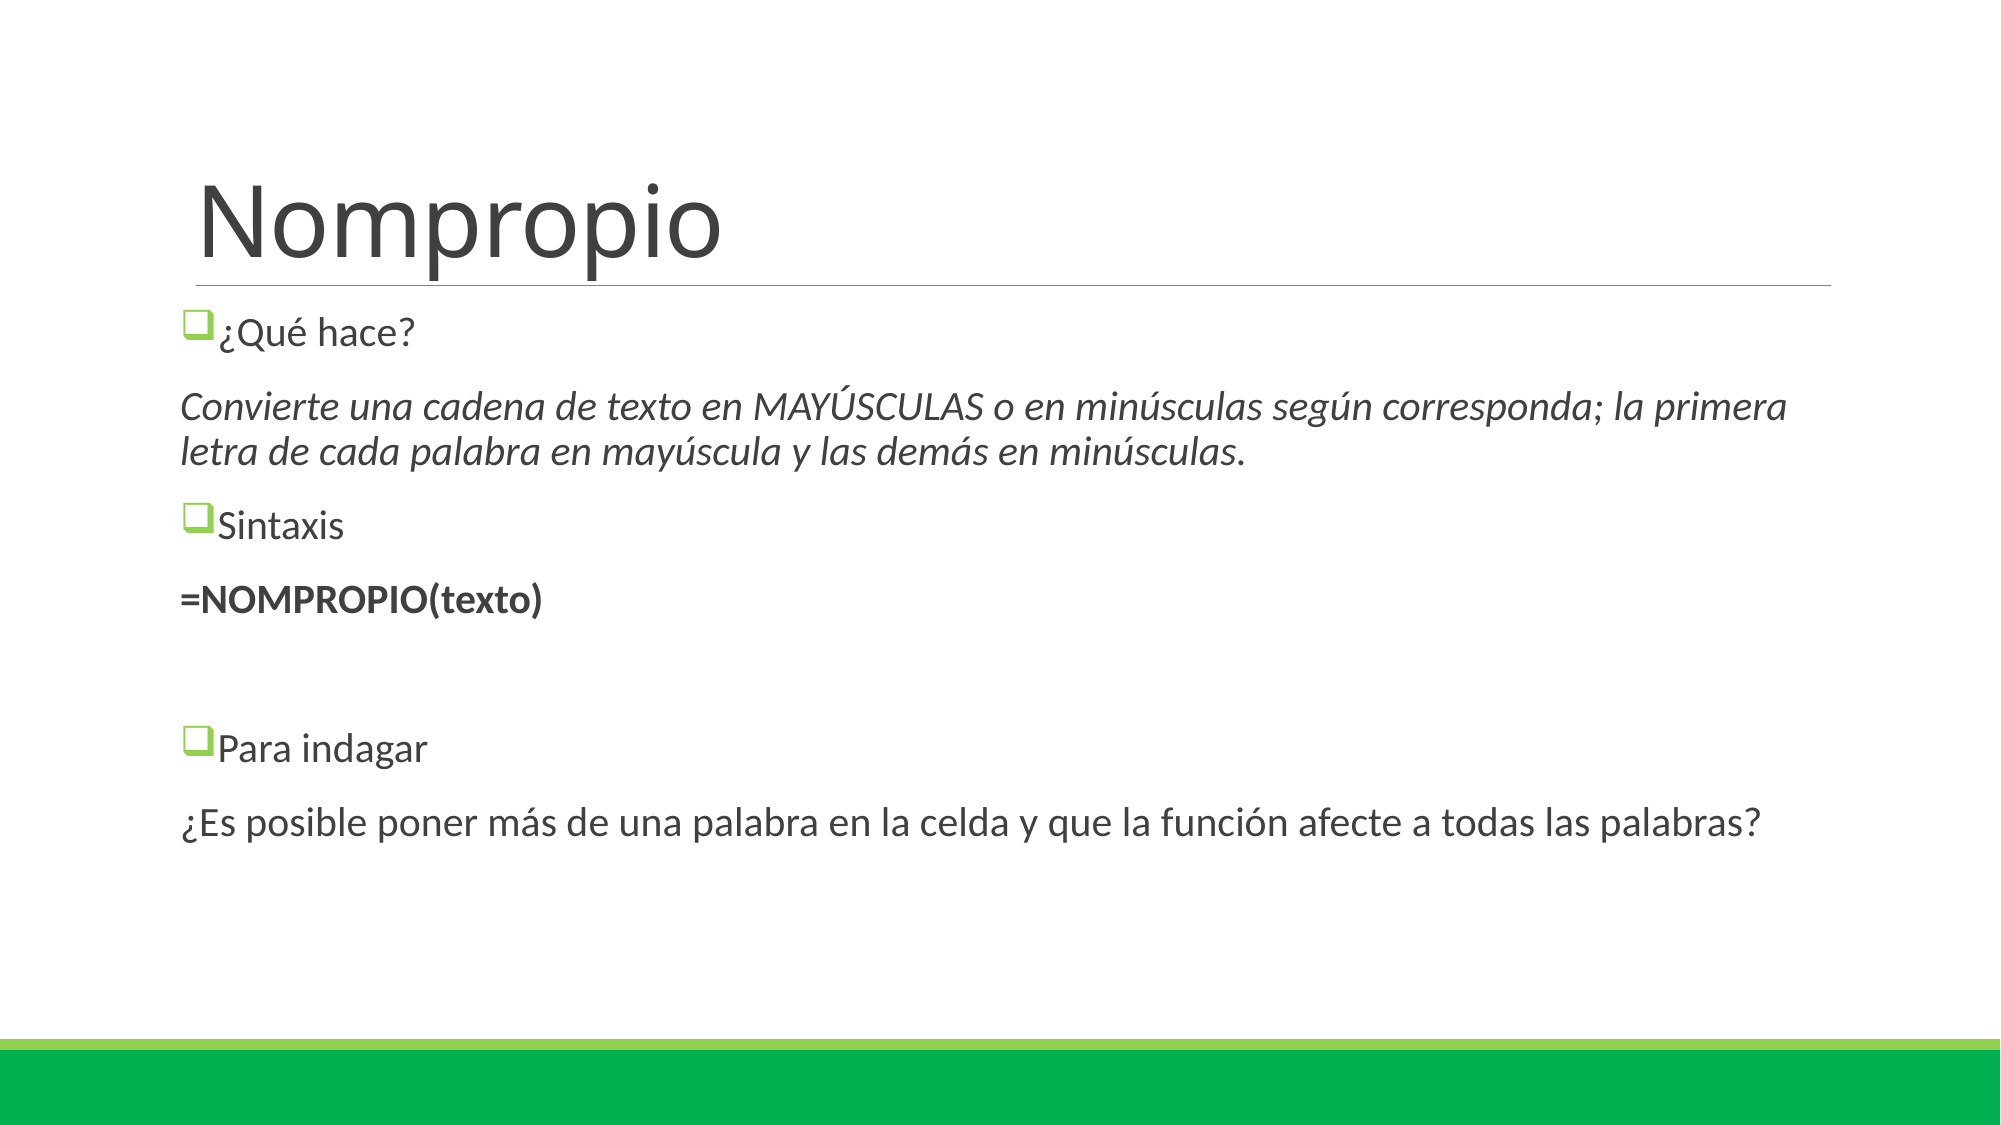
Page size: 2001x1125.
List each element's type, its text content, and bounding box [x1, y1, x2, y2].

list ¿Qué hace? Convierte una cadena de texto en MAYÚSCULAS o en minúsculas según corresponda; la primera letra de cada palabra en mayúscula y las demás en minúsculas. Sintaxis =NOMPROPIO(texto) Para indagar ¿Es posible poner más de una palabra en la celda y que la función afecte a todas las palabras? [180, 302, 1830, 963]
title Nompropio [180, 47, 1830, 285]
